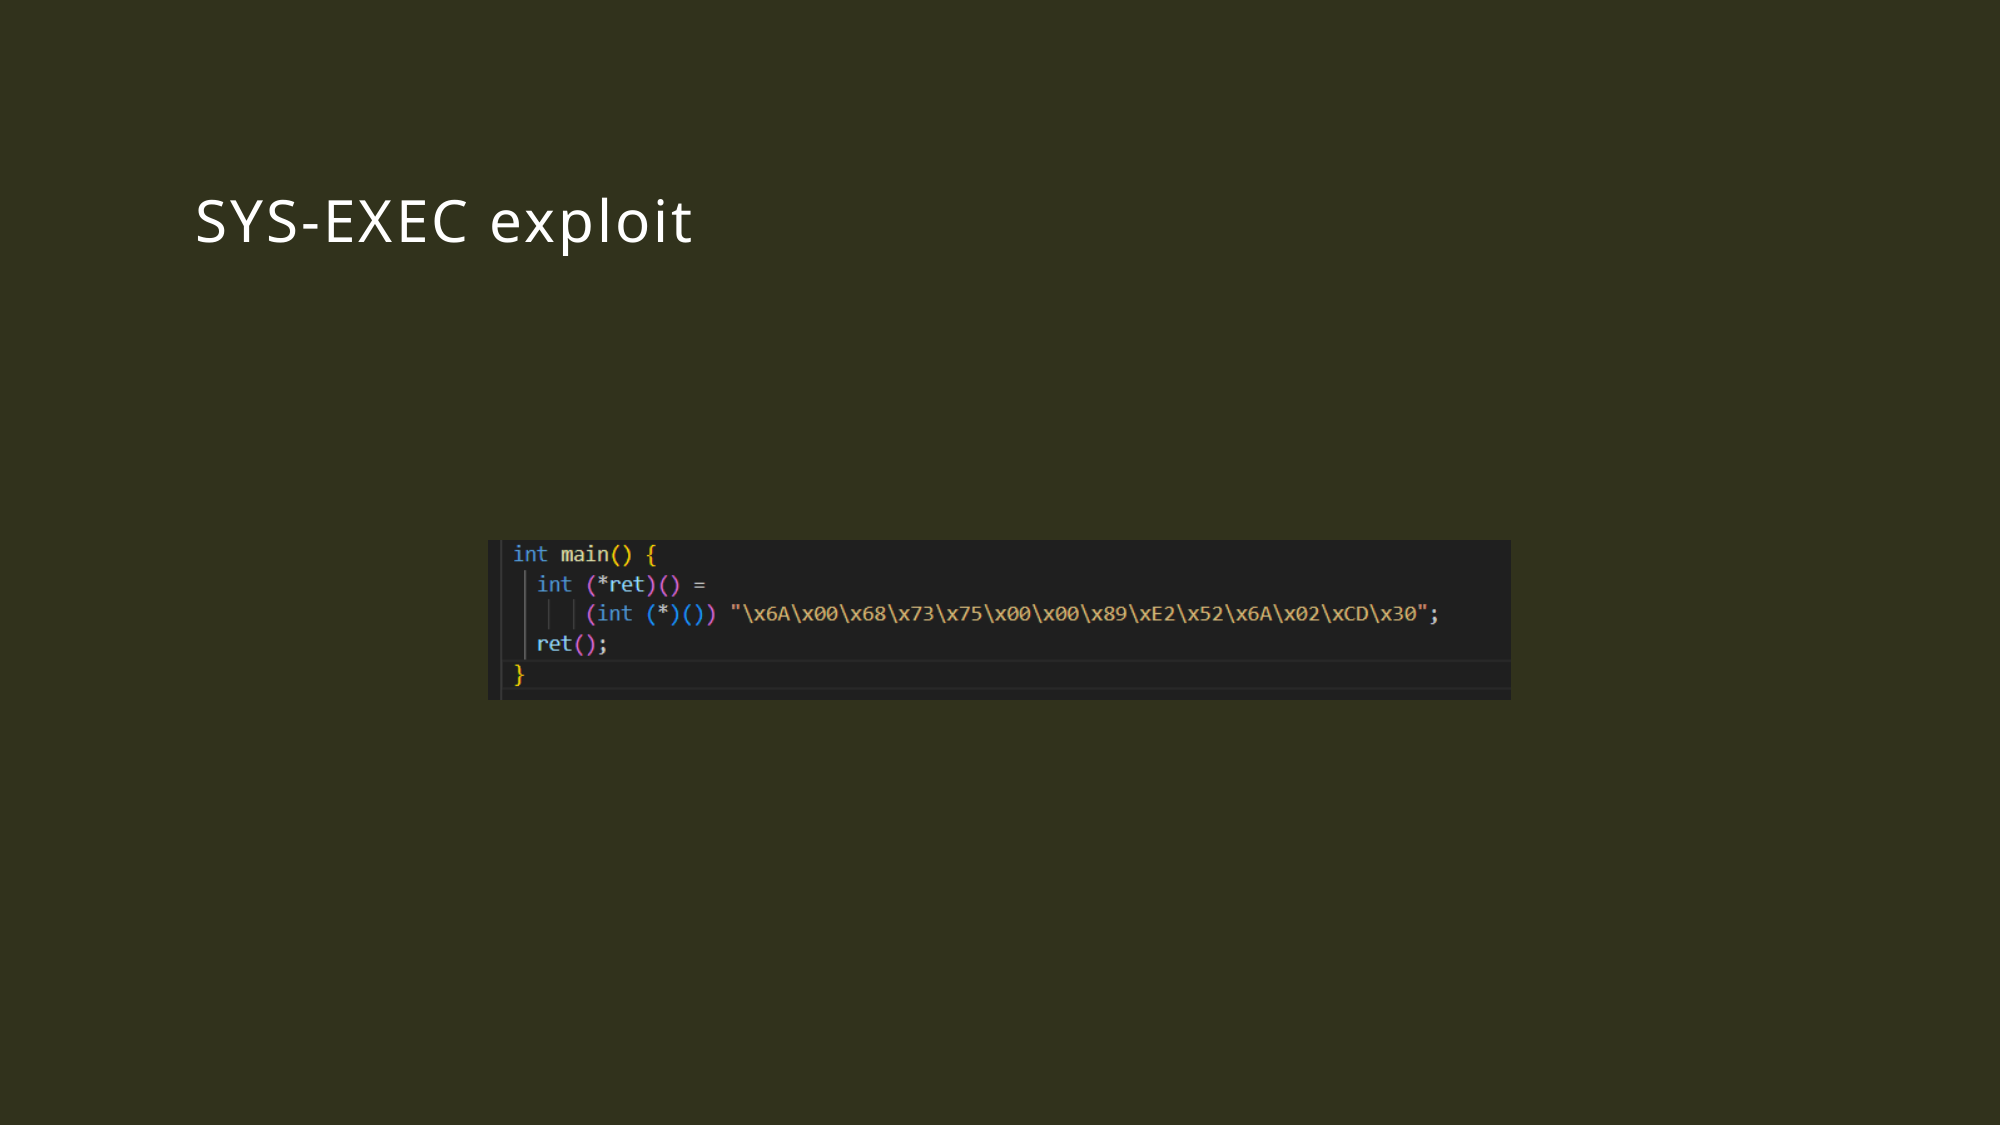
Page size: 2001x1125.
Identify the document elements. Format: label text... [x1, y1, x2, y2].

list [488, 540, 1511, 700]
title SYS-EXEC exploit [177, 165, 1822, 274]
